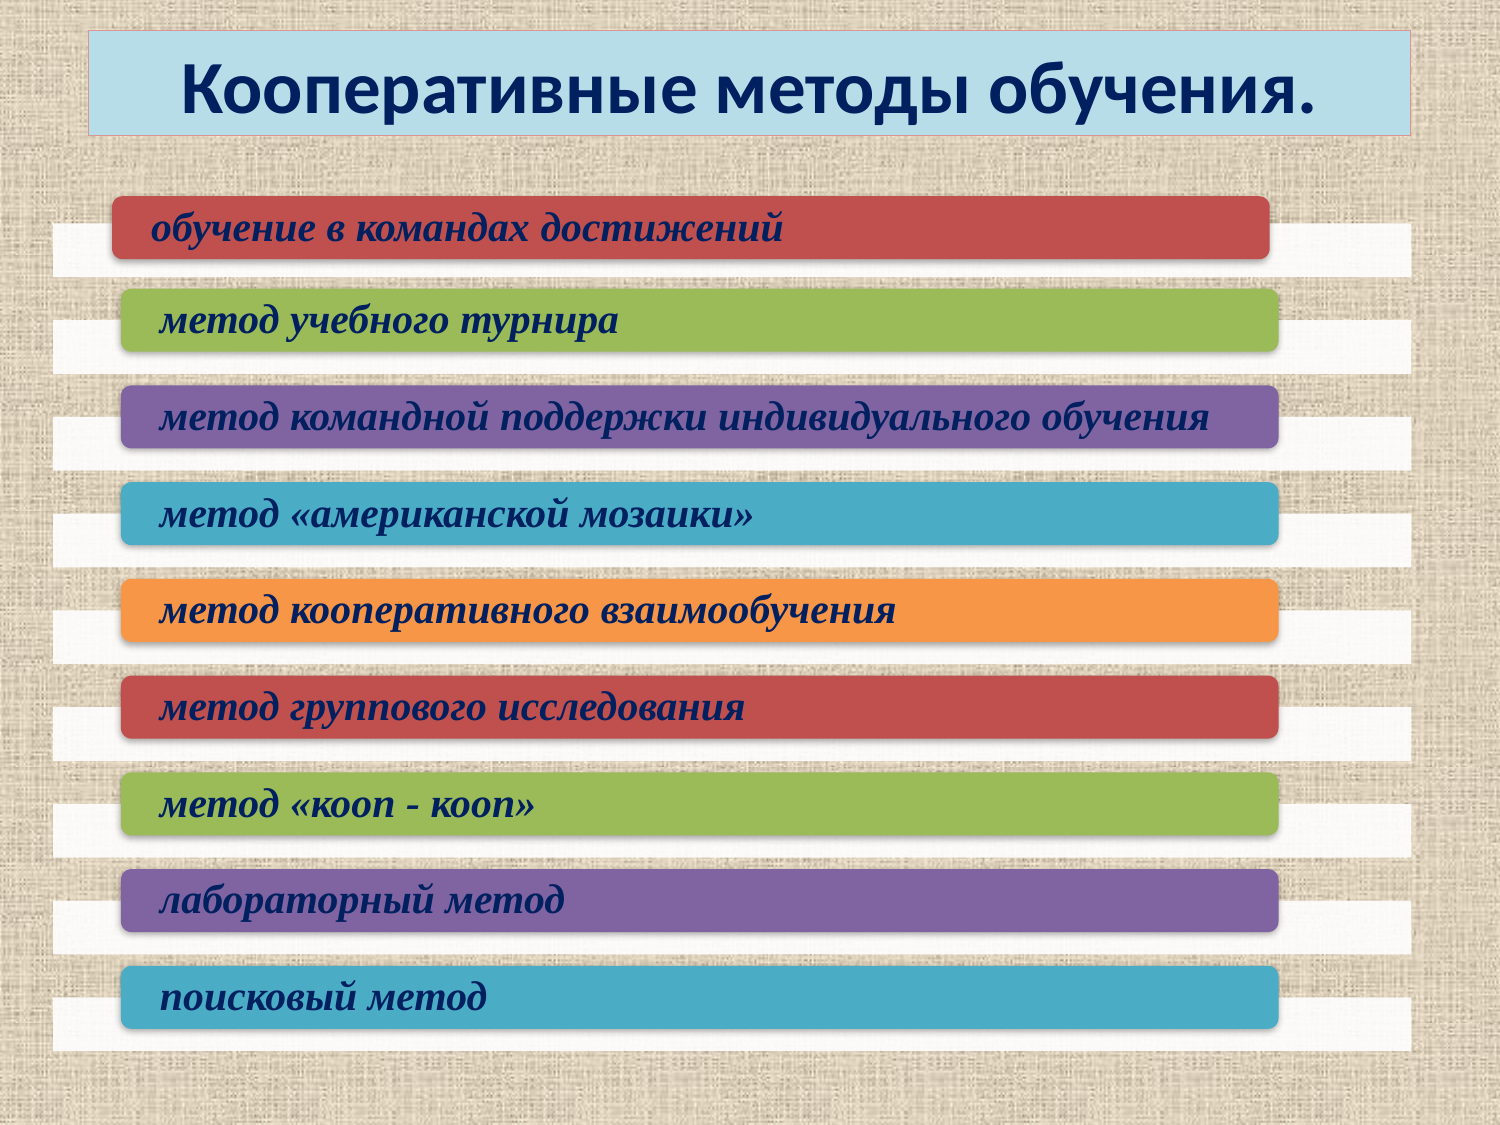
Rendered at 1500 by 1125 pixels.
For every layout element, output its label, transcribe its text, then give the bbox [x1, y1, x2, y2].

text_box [52, 160, 1412, 1083]
text_box Кооперативные методы обучения. [88, 30, 1411, 136]
picture [0, 0, 1500, 1125]
